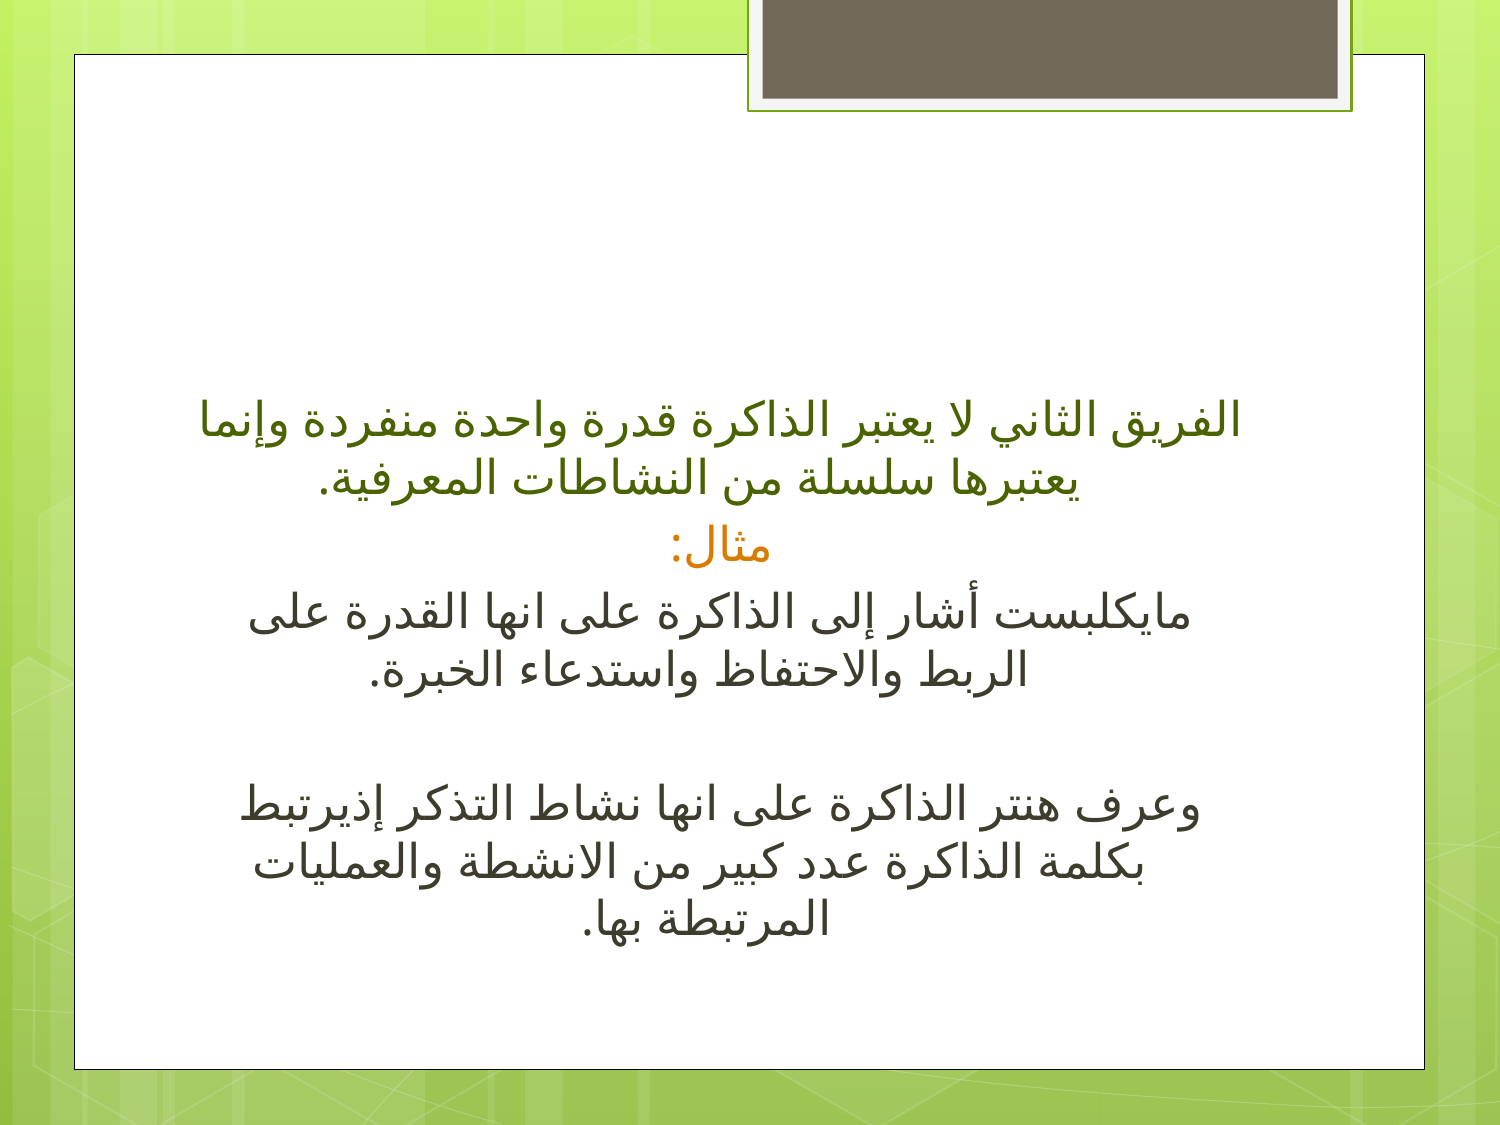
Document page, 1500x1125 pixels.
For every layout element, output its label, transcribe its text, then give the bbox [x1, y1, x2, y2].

list الفريق الثاني لا يعتبر الذاكرة قدرة واحدة منفردة وإنما يعتبرها سلسلة من النشاطات المعرفية. مثال: مايكلبست أشار إلى الذاكرة على انها القدرة على الربط والاحتفاظ واستدعاء الخبرة. وعرف هنتر الذاكرة على انها نشاط التذكر إذيرتبط بكلمة الذاكرة عدد كبير من الانشطة والعمليات المرتبطة بها. [171, 381, 1283, 957]
